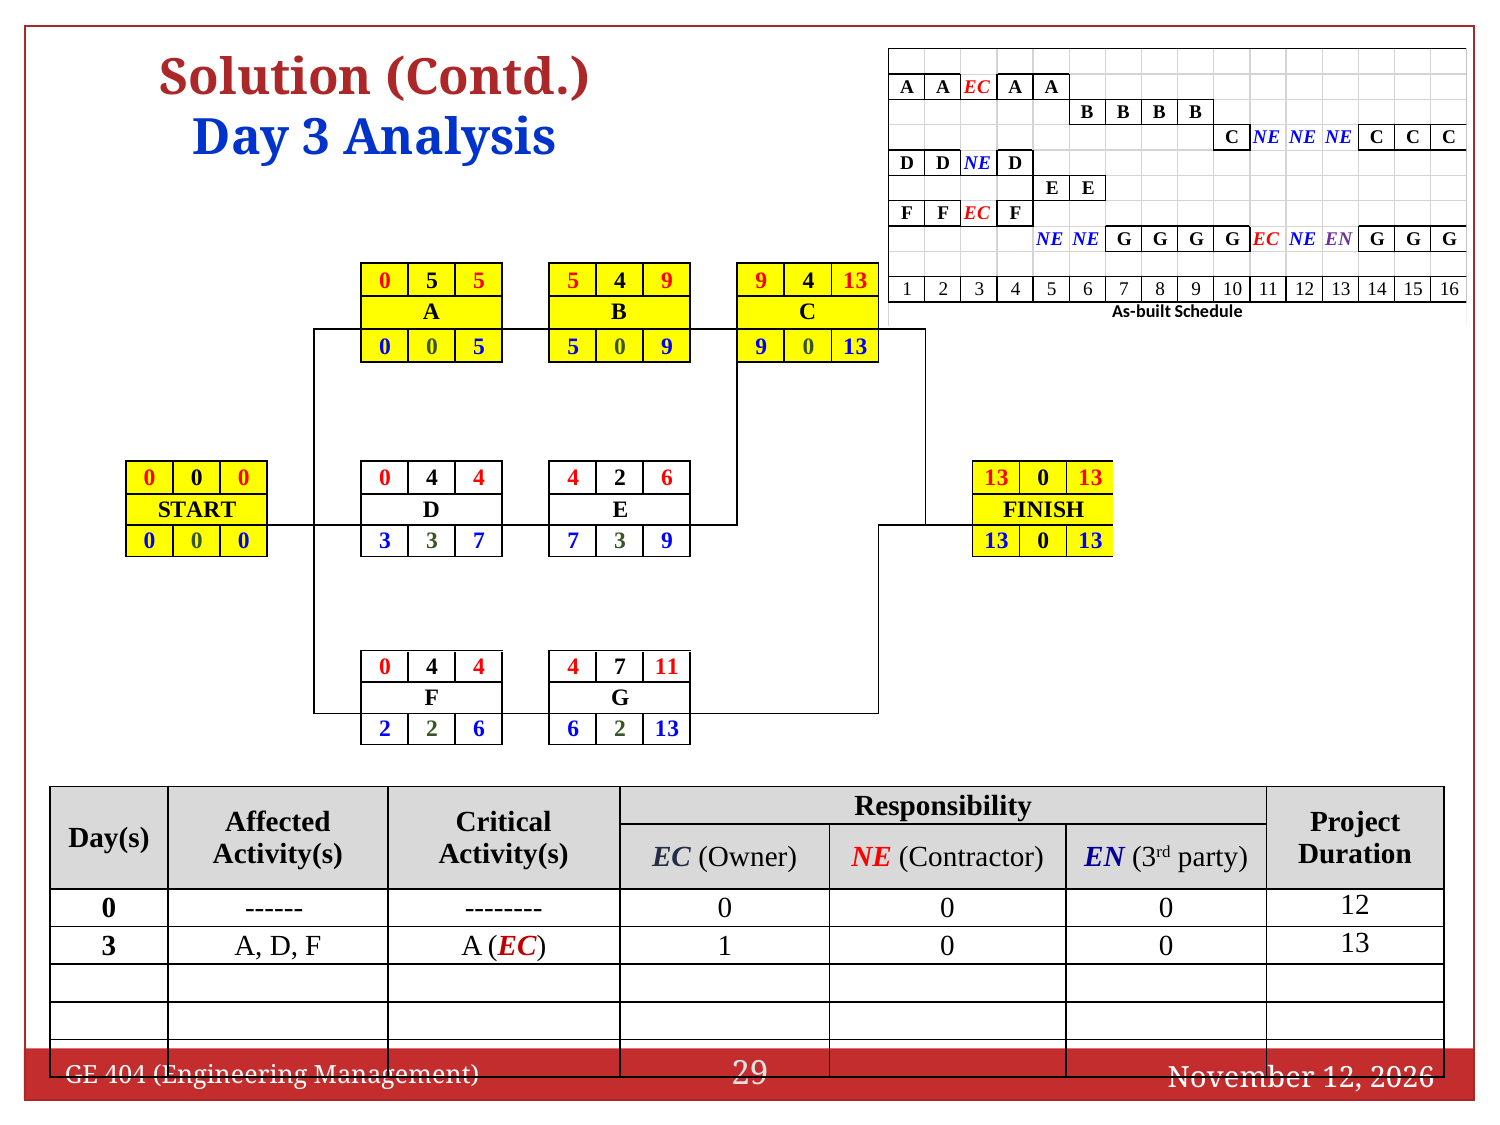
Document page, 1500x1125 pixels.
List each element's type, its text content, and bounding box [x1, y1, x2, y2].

table_cell [1067, 1040, 1266, 1076]
table_cell [169, 1003, 387, 1039]
table_cell [621, 1003, 829, 1039]
table_cell 0 [1067, 927, 1266, 963]
table_cell [1267, 965, 1443, 1001]
table_cell [1067, 1003, 1266, 1039]
table_cell 3 [51, 927, 167, 963]
table_cell [830, 1040, 1065, 1076]
table_cell [51, 1003, 167, 1039]
table_cell [169, 1040, 387, 1076]
table_header Affected Activity(s) [169, 787, 387, 888]
table_cell NE (Contractor) [830, 825, 1065, 888]
table_cell [621, 1040, 829, 1076]
table_cell [389, 1040, 619, 1076]
table_cell 1 [621, 927, 829, 963]
table_header Project Duration [1267, 787, 1443, 888]
table_cell [621, 965, 829, 1001]
table_cell [51, 1040, 167, 1076]
table_cell ------ [169, 890, 387, 926]
table_cell 0 [51, 890, 167, 926]
table_cell [51, 965, 167, 1001]
table_cell EN (3rd party) [1067, 825, 1266, 888]
table_cell EC (Owner) [621, 825, 829, 888]
table_cell 13 [1267, 927, 1443, 963]
table_header Day(s) [51, 787, 167, 888]
slide_number 29 [699, 1078, 800, 1110]
table_cell -------- [389, 890, 619, 926]
table_cell [389, 1003, 619, 1039]
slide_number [950, 1050, 1450, 1111]
title Solution (Contd.) Day 3 Analysis [50, 47, 700, 172]
table_cell 0 [830, 927, 1065, 963]
table_cell [169, 965, 387, 1001]
picture [124, 47, 1468, 746]
table_cell 12 [1267, 890, 1443, 926]
table_cell [1267, 1003, 1443, 1039]
table_cell [1067, 965, 1266, 1001]
footer GE 404 (Engineering Management) [50, 1078, 638, 1112]
table_cell [830, 965, 1065, 1001]
table_cell 0 [621, 890, 829, 926]
table_header Responsibility [621, 787, 1266, 823]
table_cell 0 [830, 890, 1065, 926]
table_cell [389, 965, 619, 1001]
table_cell A, D, F [169, 927, 387, 963]
table_cell A (EC) [389, 927, 619, 963]
table_cell [830, 1003, 1065, 1039]
table_header Critical Activity(s) [389, 787, 619, 888]
table_cell 0 [1067, 890, 1266, 926]
table_cell [1267, 1040, 1443, 1076]
